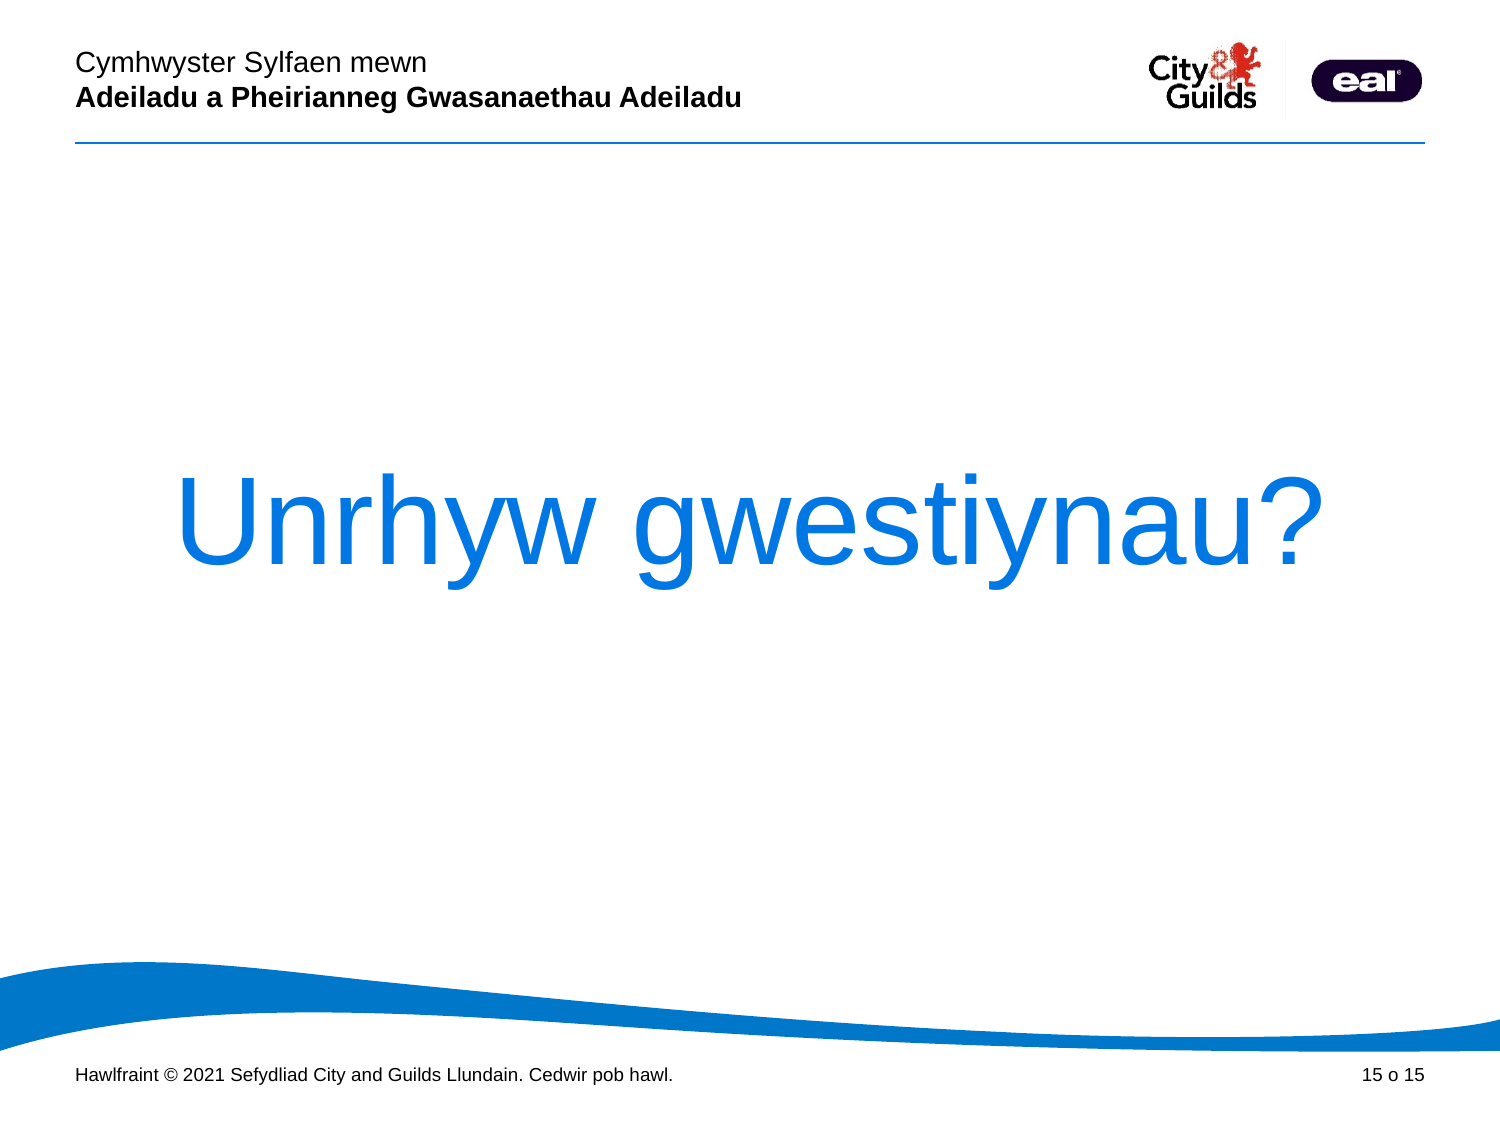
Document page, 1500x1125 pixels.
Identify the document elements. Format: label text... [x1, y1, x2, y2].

list Unrhyw gwestiynau? [74, 247, 1426, 946]
picture [1149, 38, 1422, 121]
